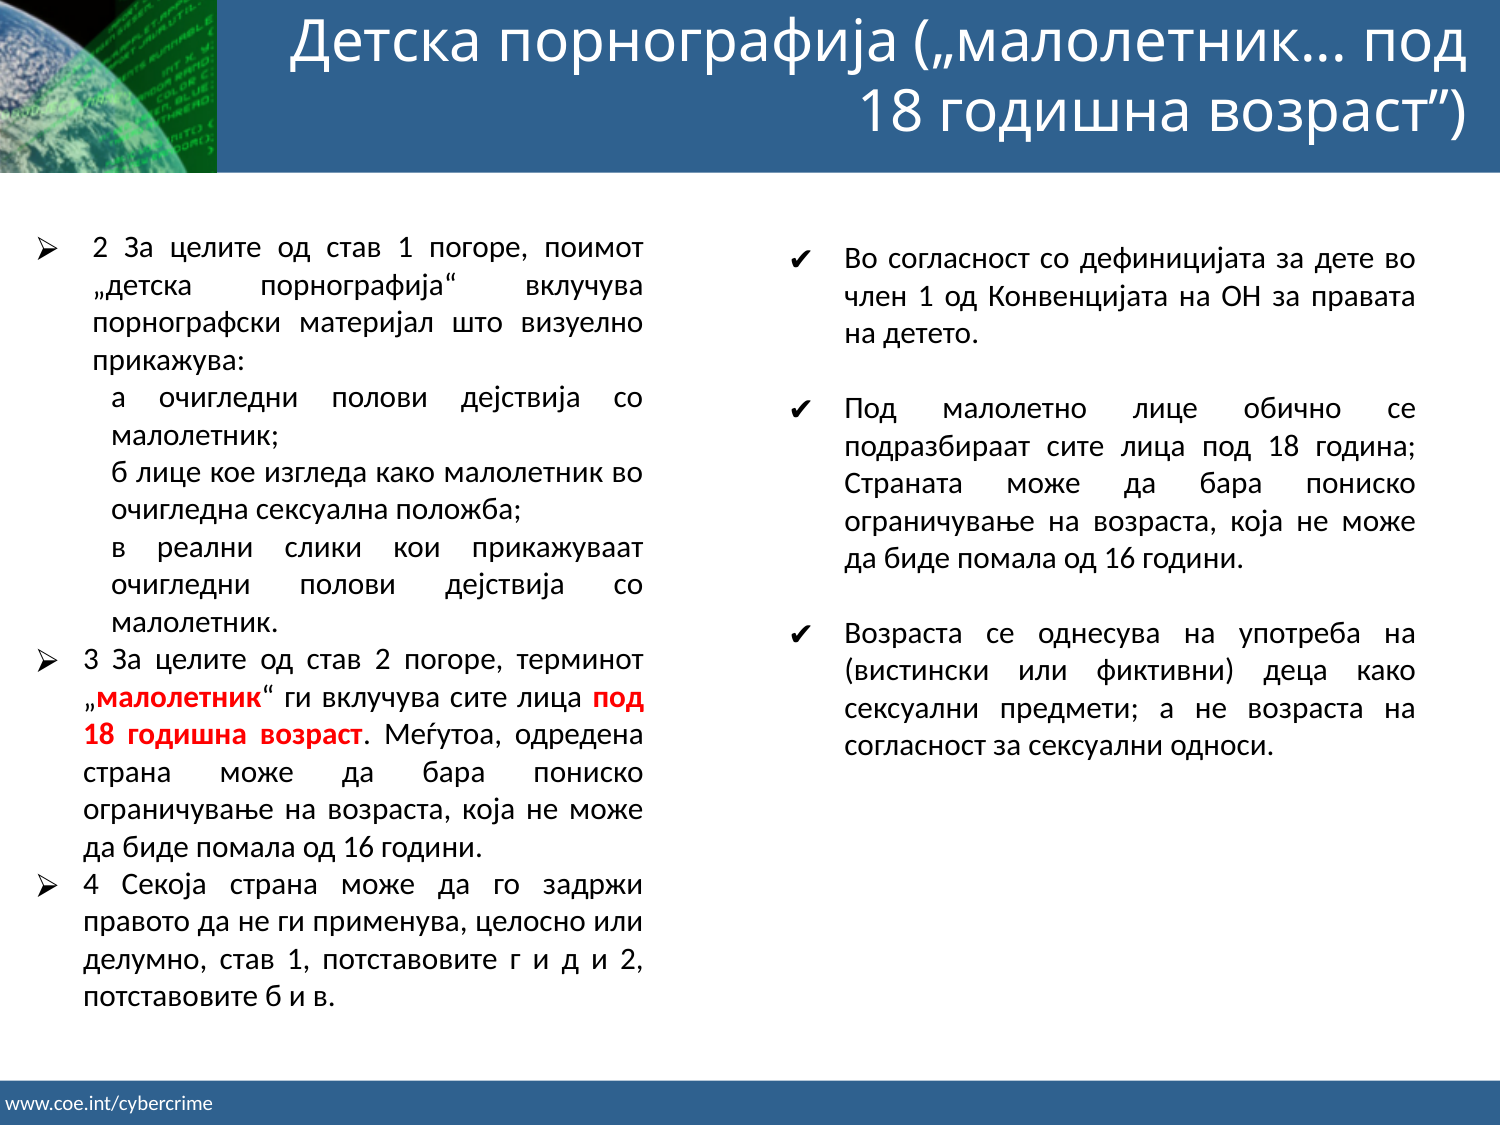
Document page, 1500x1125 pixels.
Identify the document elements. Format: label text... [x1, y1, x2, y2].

text_box Детска порнографија („малолетник... под 18 годишна возраст”) [230, 0, 1483, 151]
text_box 2 За целите од став 1 погоре, поимот „детска порнографија“ вклучува порнографски материјал што визуелно прикажува: а очигледни полови дејствија со малолетник; б лице кое изгледа како малолетник во очигледна сексуална положба; в реални слики кои прикажуваат очигледни полови дејствија со малолетник. 3 За целите од став 2 погоре, терминот „малолетник“ ги вклучува сите лица под 18 годишна возраст. Меѓутоа, одредена страна може да бара пониско ограничување на возраста, која не може да биде помала од 16 години. 4 Секоја страна може да го задржи правото да не ги применува, целосно или делумно, став 1, потставовите г и д и 2, потставовите б и в. [21, 219, 660, 1021]
text_box Во согласност со дефиницијата за дете во член 1 од Конвенцијата на ОН за правата на детето. Под малолетно лице обично се подразбираат сите лица под 18 година; Страната може да бара пониско ограничување на возраста, која не може да биде помала од 16 години. Возраста се однесува на употреба на (вистински или фиктивни) деца како сексуални предмети; а не возраста на согласност за сексуални односи. [773, 230, 1432, 770]
picture [0, 0, 217, 173]
